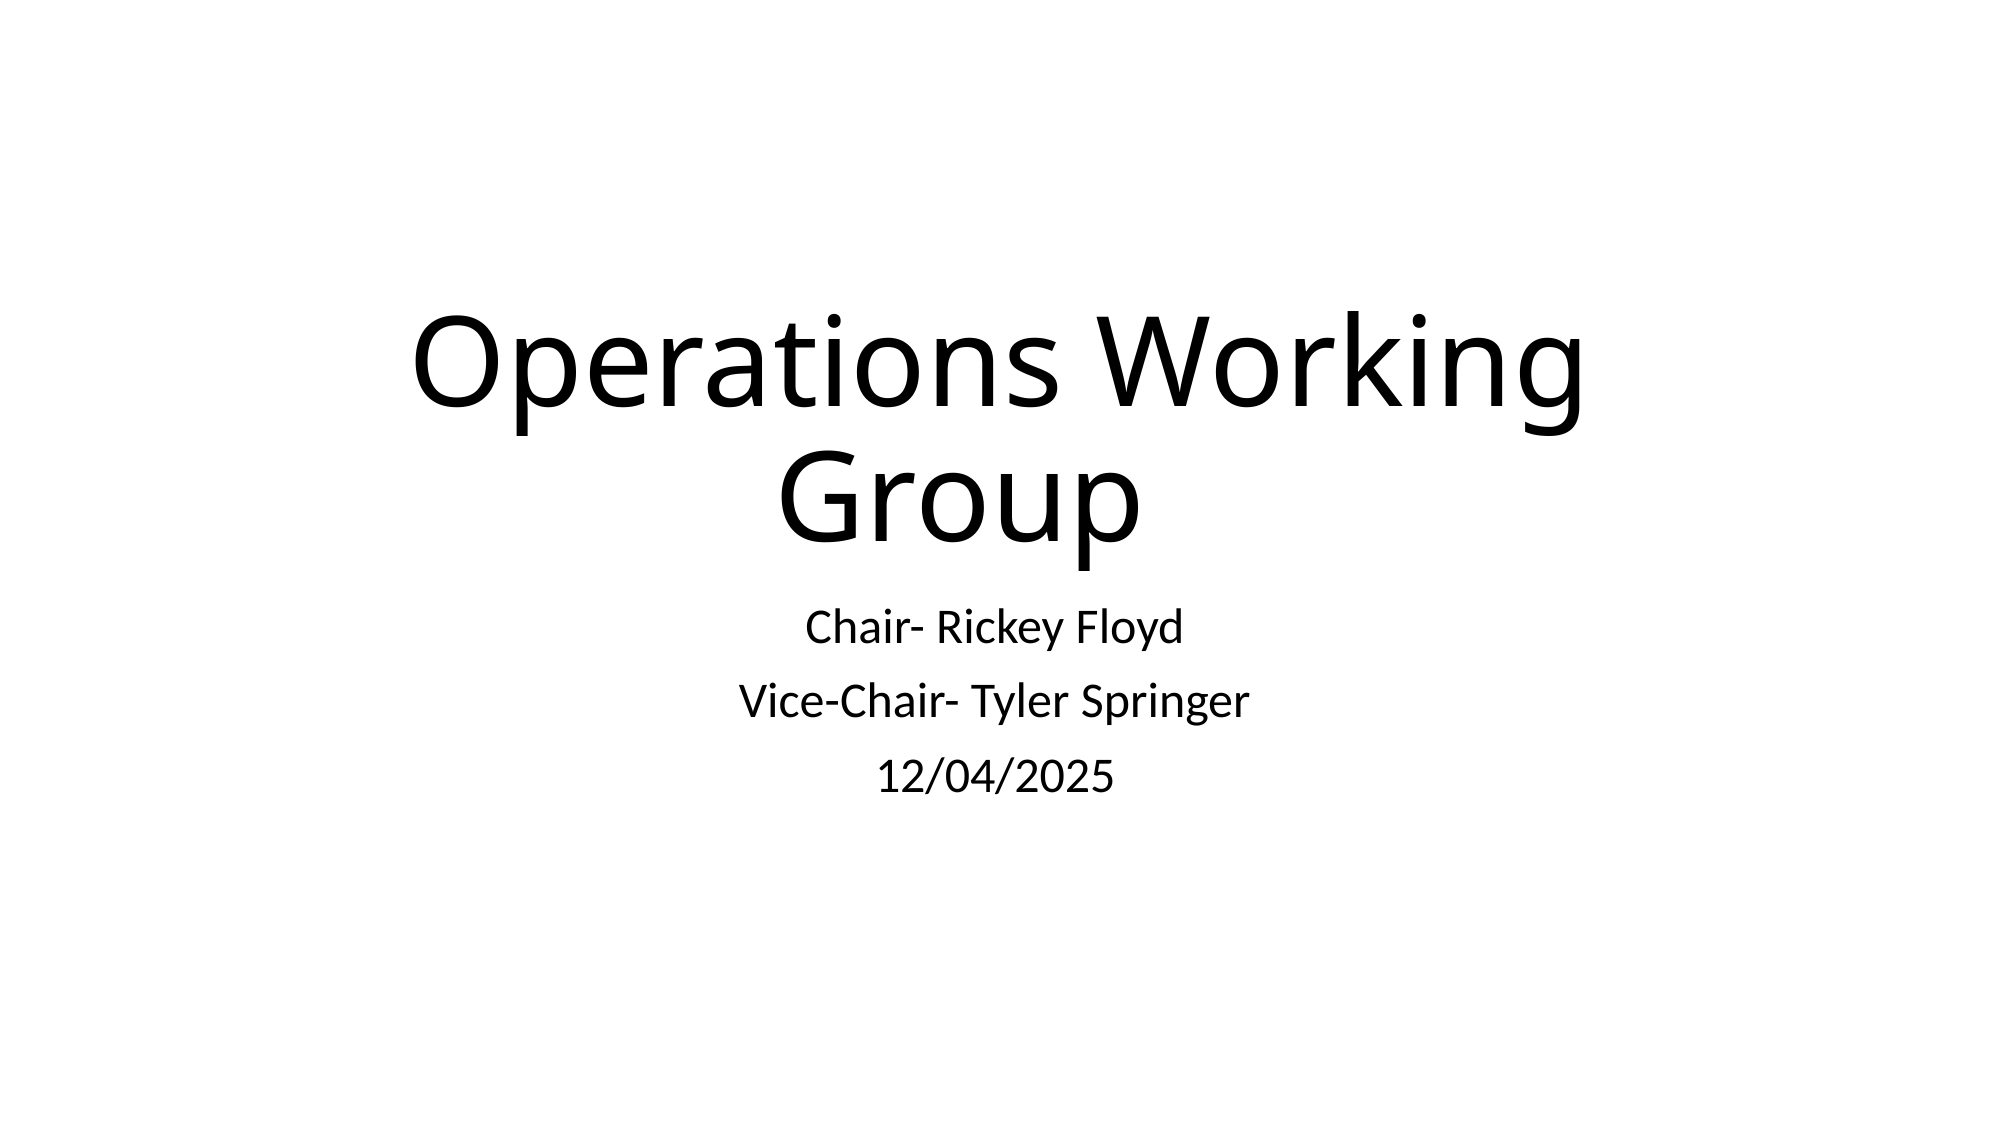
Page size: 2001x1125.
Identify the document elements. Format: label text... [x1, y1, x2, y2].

title Operations Working Group [249, 184, 1750, 576]
subtitle Chair- Rickey Floyd Vice-Chair- Tyler Springer 12/04/2025 [245, 592, 1746, 865]
